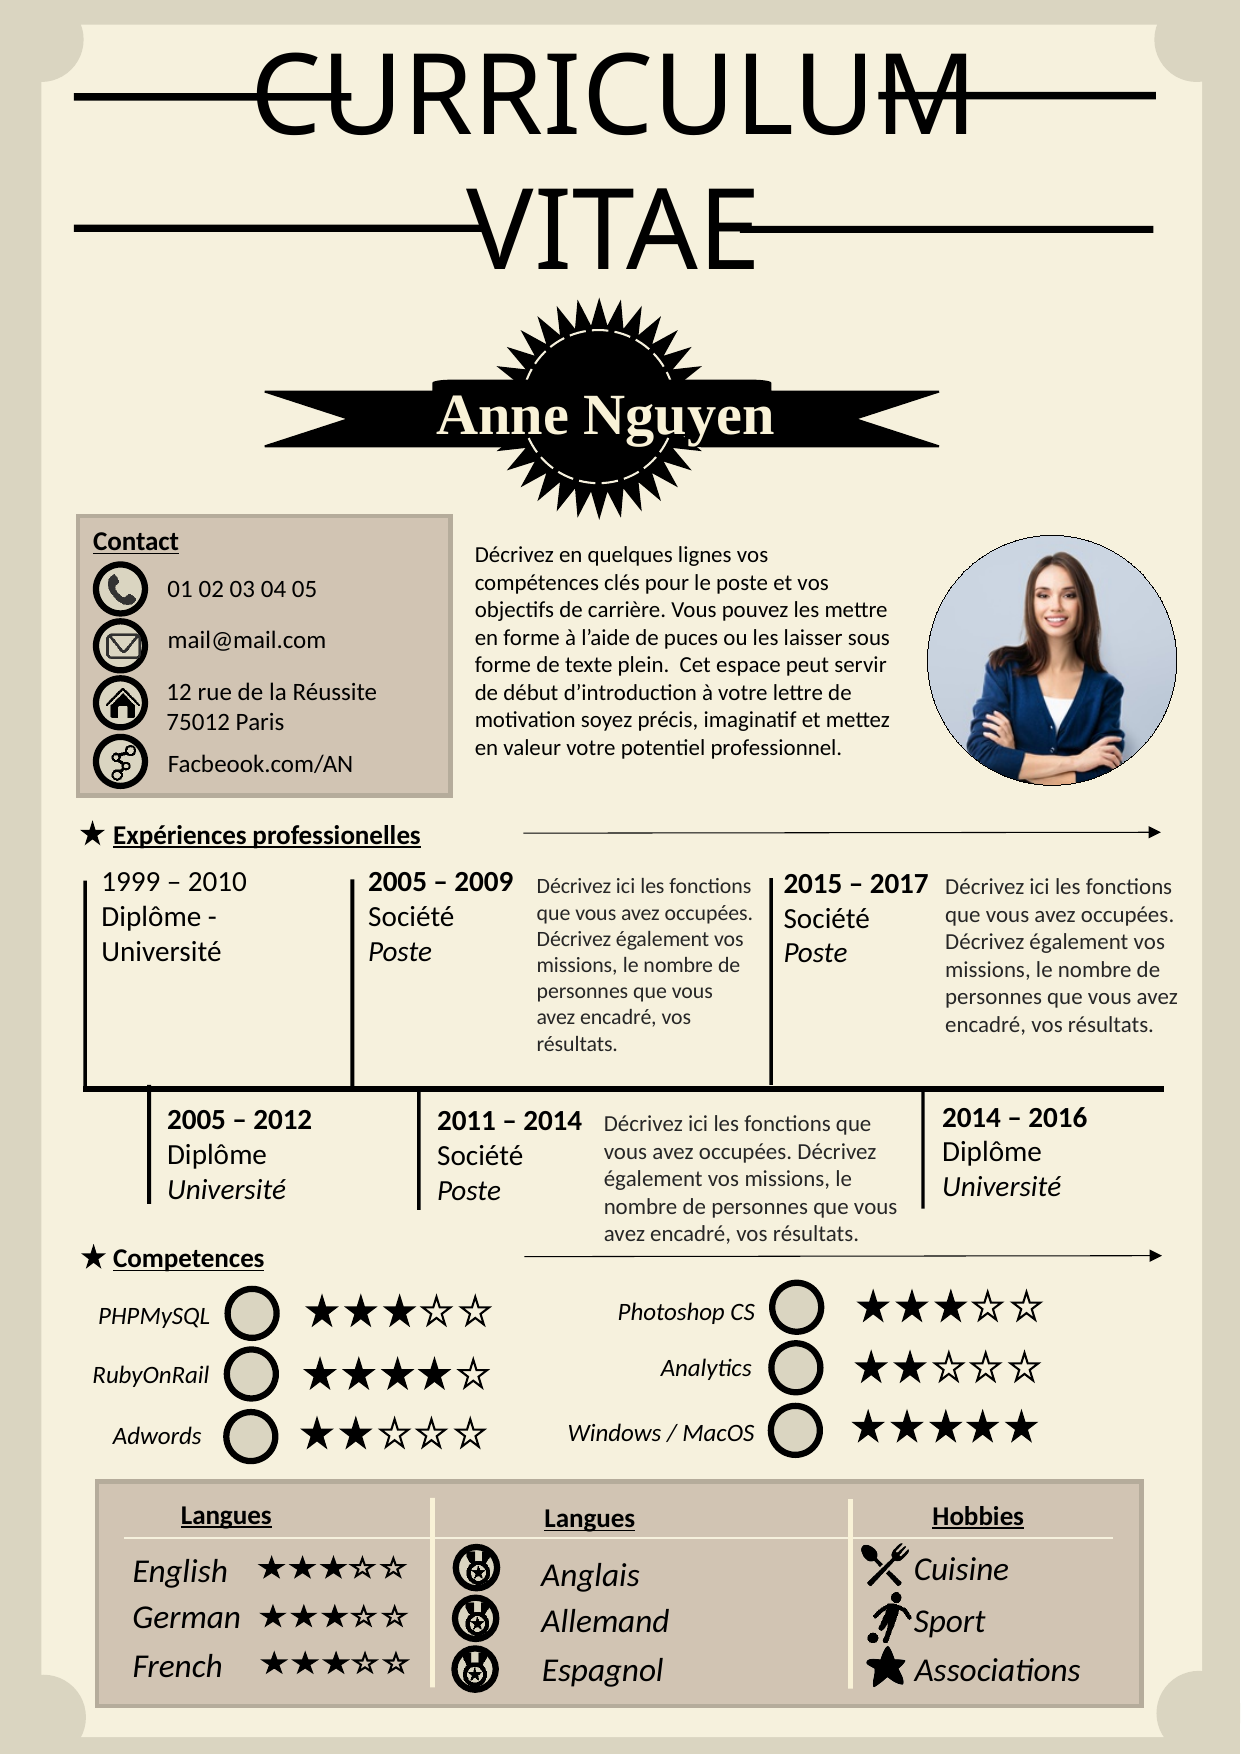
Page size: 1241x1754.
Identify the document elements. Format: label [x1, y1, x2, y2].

picture [863, 1592, 914, 1643]
picture [927, 535, 1177, 786]
text_box [0, 0, 1241, 1754]
picture [454, 1601, 500, 1639]
picture [454, 1551, 501, 1589]
picture [861, 1540, 909, 1589]
picture [106, 628, 141, 664]
picture [104, 686, 141, 723]
picture [104, 743, 143, 782]
picture [862, 1644, 908, 1690]
picture [106, 574, 137, 605]
picture [451, 1652, 497, 1690]
